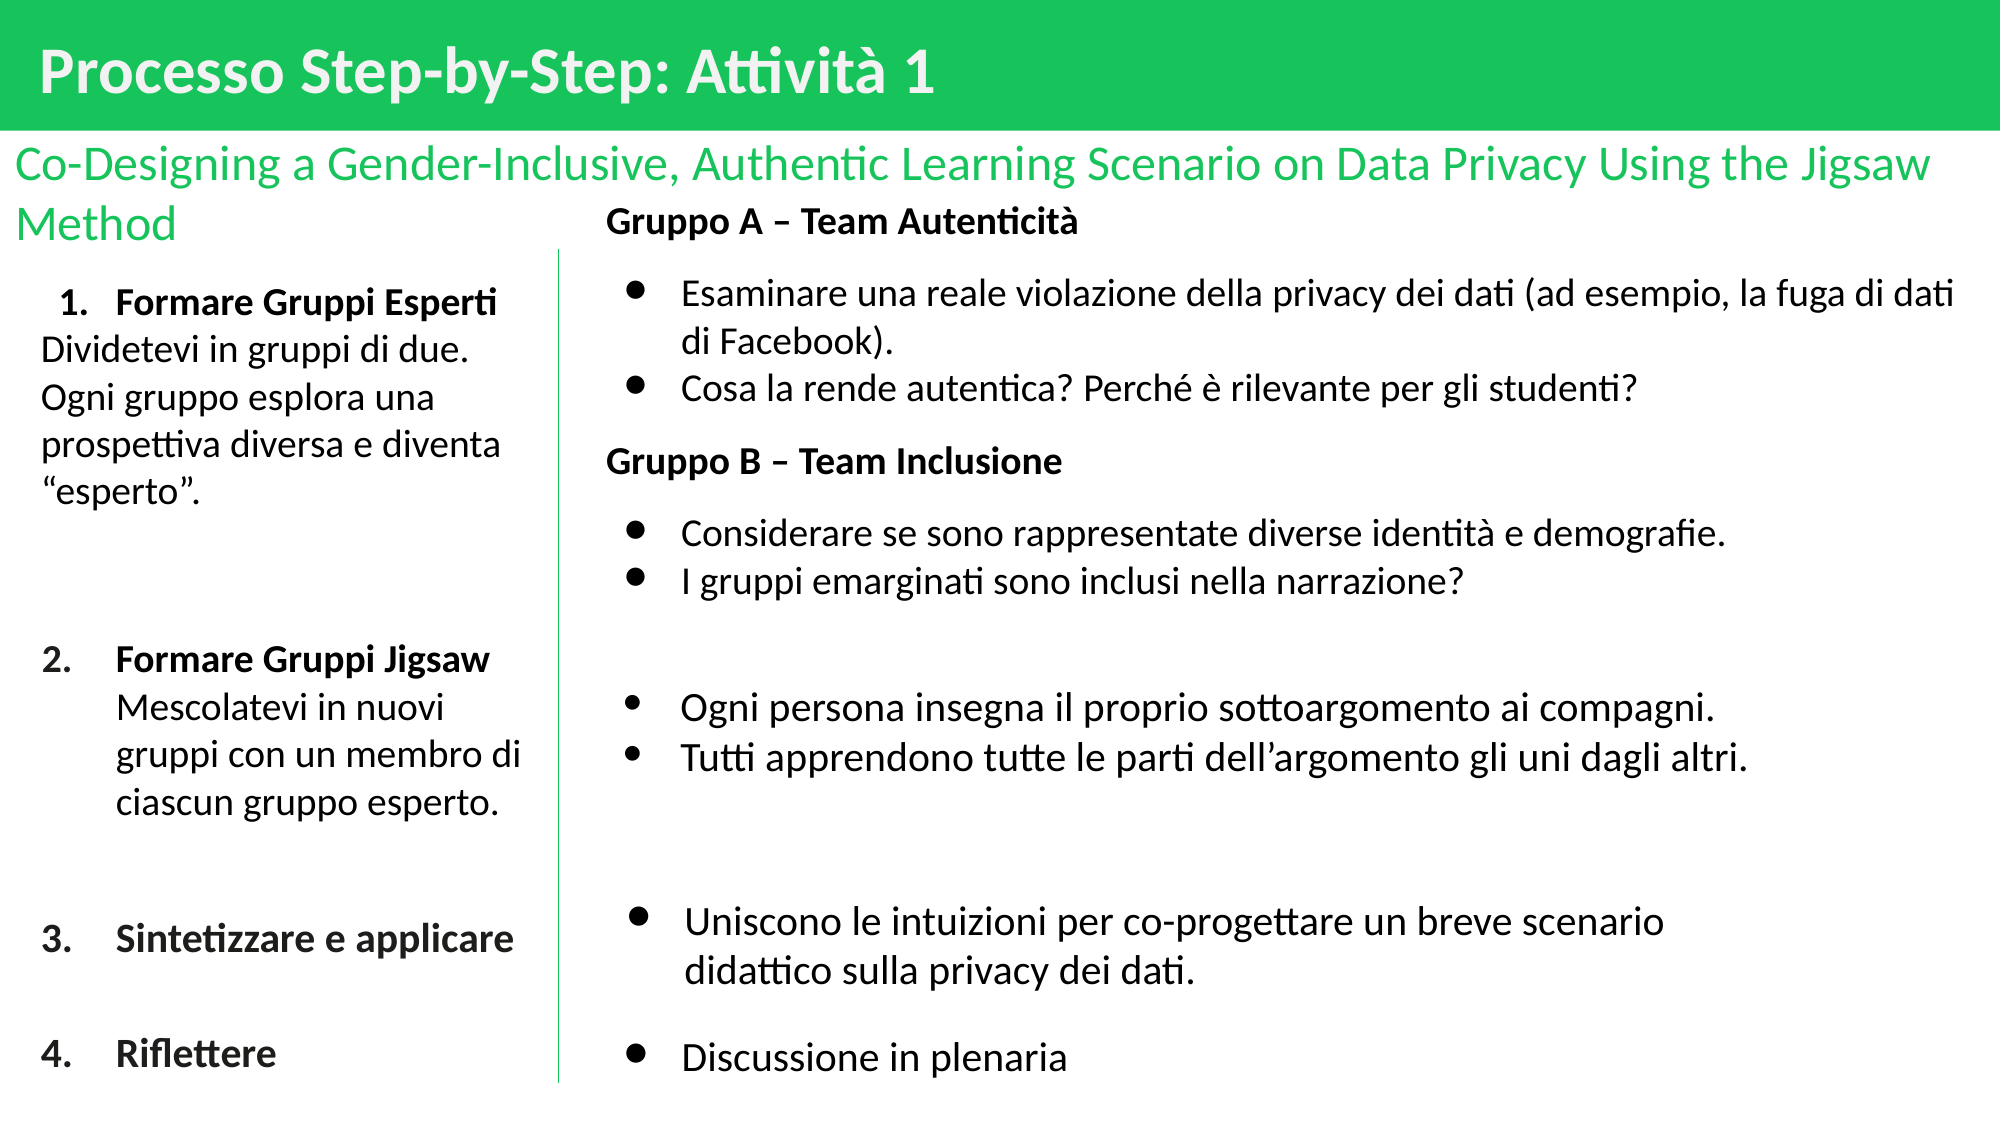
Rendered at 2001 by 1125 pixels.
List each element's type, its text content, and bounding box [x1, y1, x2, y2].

text_box Formare Gruppi Jigsaw Mescolatevi in nuovi gruppi con un membro di ciascun gruppo esperto. [25, 625, 553, 831]
text_box Formare Gruppi Esperti Dividetevi in gruppi di due. Ogni gruppo esplora una prospettiva diversa e diventa “esperto”. [25, 268, 553, 521]
text_box Sintetizzare e applicare [25, 903, 553, 969]
title Processo Step-by-Step: Attività 1 [16, 13, 1976, 131]
text_box Uniscono le intuizioni per co-progettare un breve scenario didattico sulla privacy dei dati. [594, 885, 1750, 1001]
text_box Gruppo A – Team Autenticità Esaminare una reale violazione della privacy dei dati (ad esempio, la fuga di dati di Facebook). Cosa la rende autentica? Perché è rilevante per gli studenti? Gruppo B – Team Inclusione Considerare se sono rappresentate diverse identità e demografie. I gruppi emarginati sono inclusi nella narrazione? [591, 210, 1974, 539]
text_box Ogni persona insegna il proprio sottoargomento ai compagni. Tutti apprendono tutte le parti dell’argomento gli uni dagli altri. [590, 671, 1975, 797]
text_box Discussione in plenaria [591, 1022, 1748, 1088]
text_box Co-Designing a Gender-Inclusive, Authentic Learning Scenario on Data Privacy Using the Jigsaw Method [0, 122, 1949, 269]
text_box Riflettere [25, 1018, 553, 1084]
